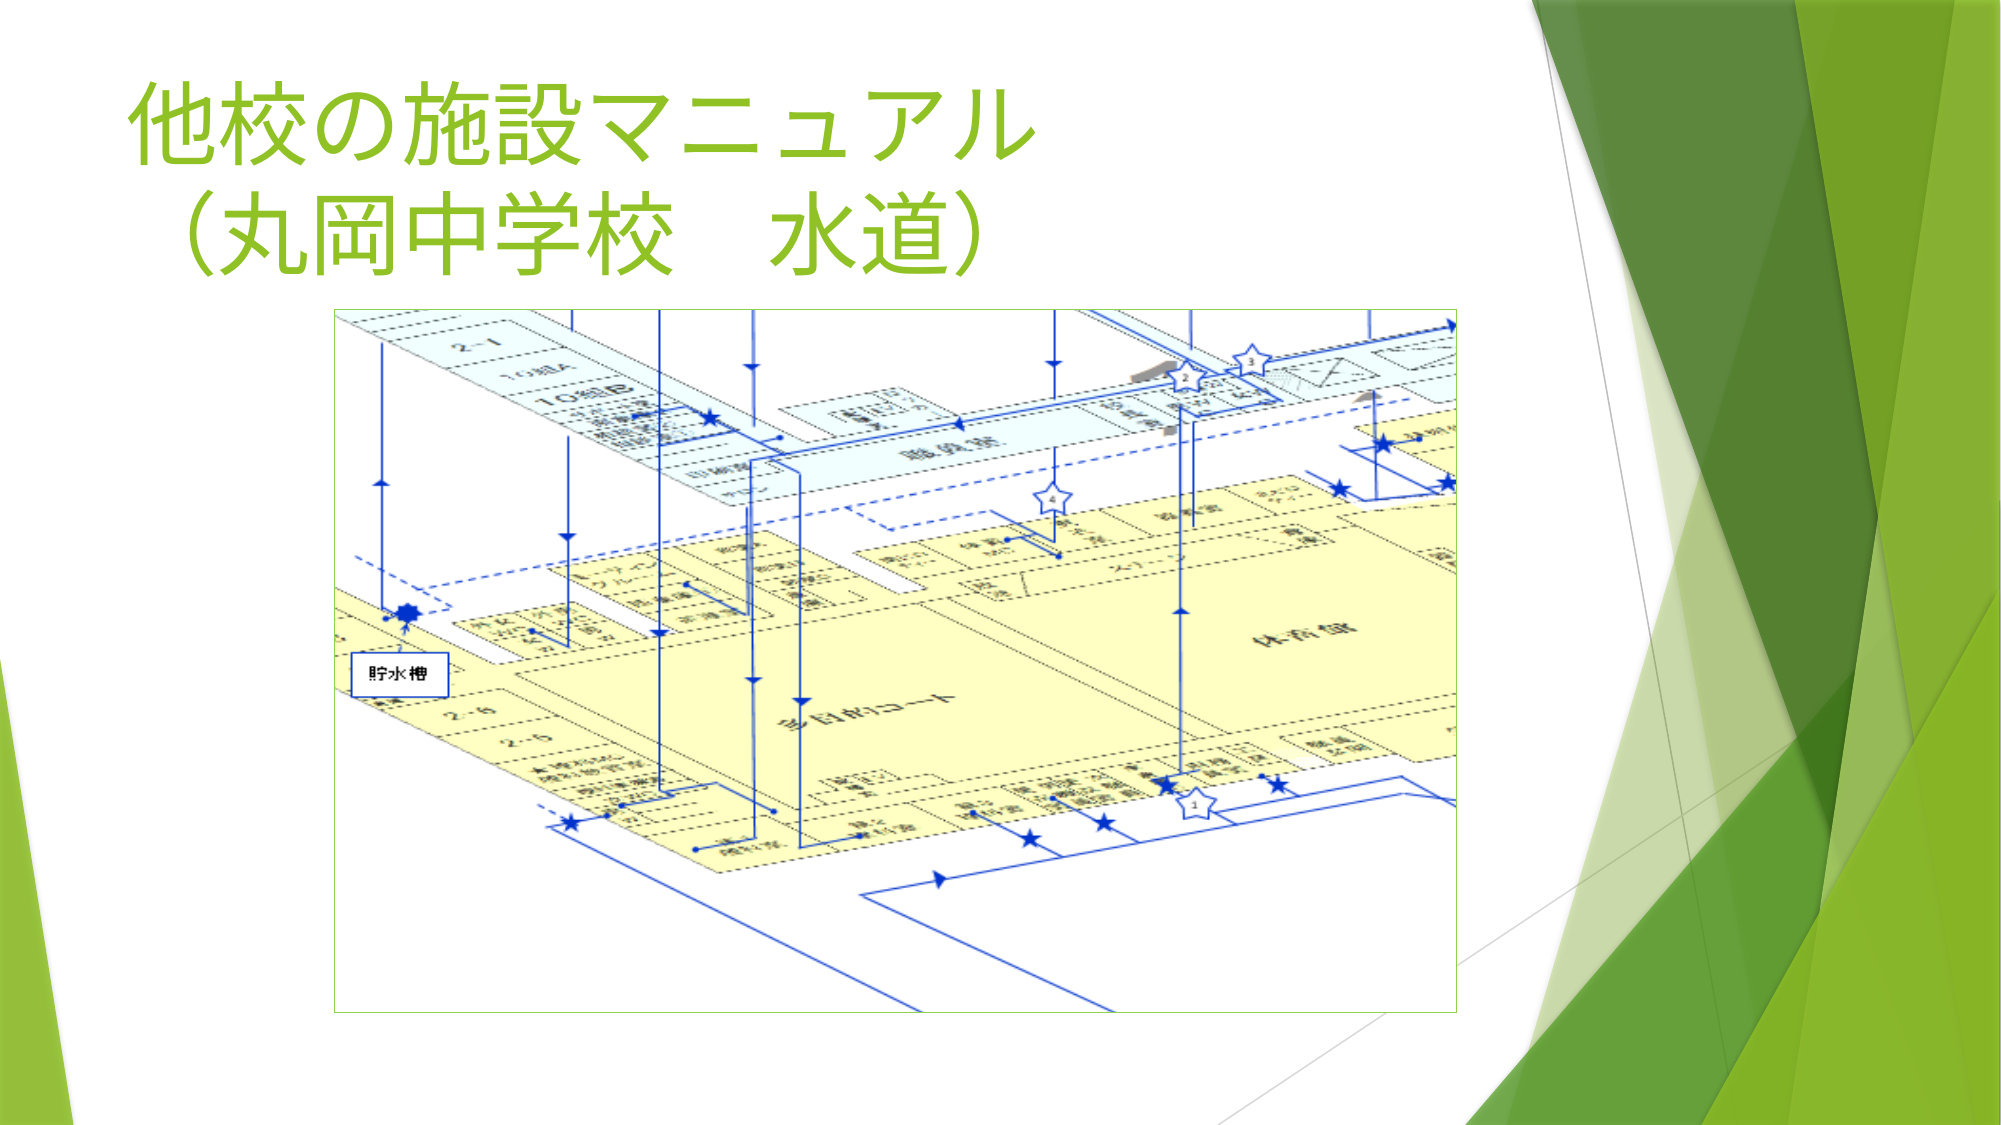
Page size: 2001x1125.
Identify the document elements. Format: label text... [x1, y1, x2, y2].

title 他校の施設マニュアル （丸岡中学校 水道） [111, 59, 1522, 276]
picture [333, 308, 1457, 1014]
